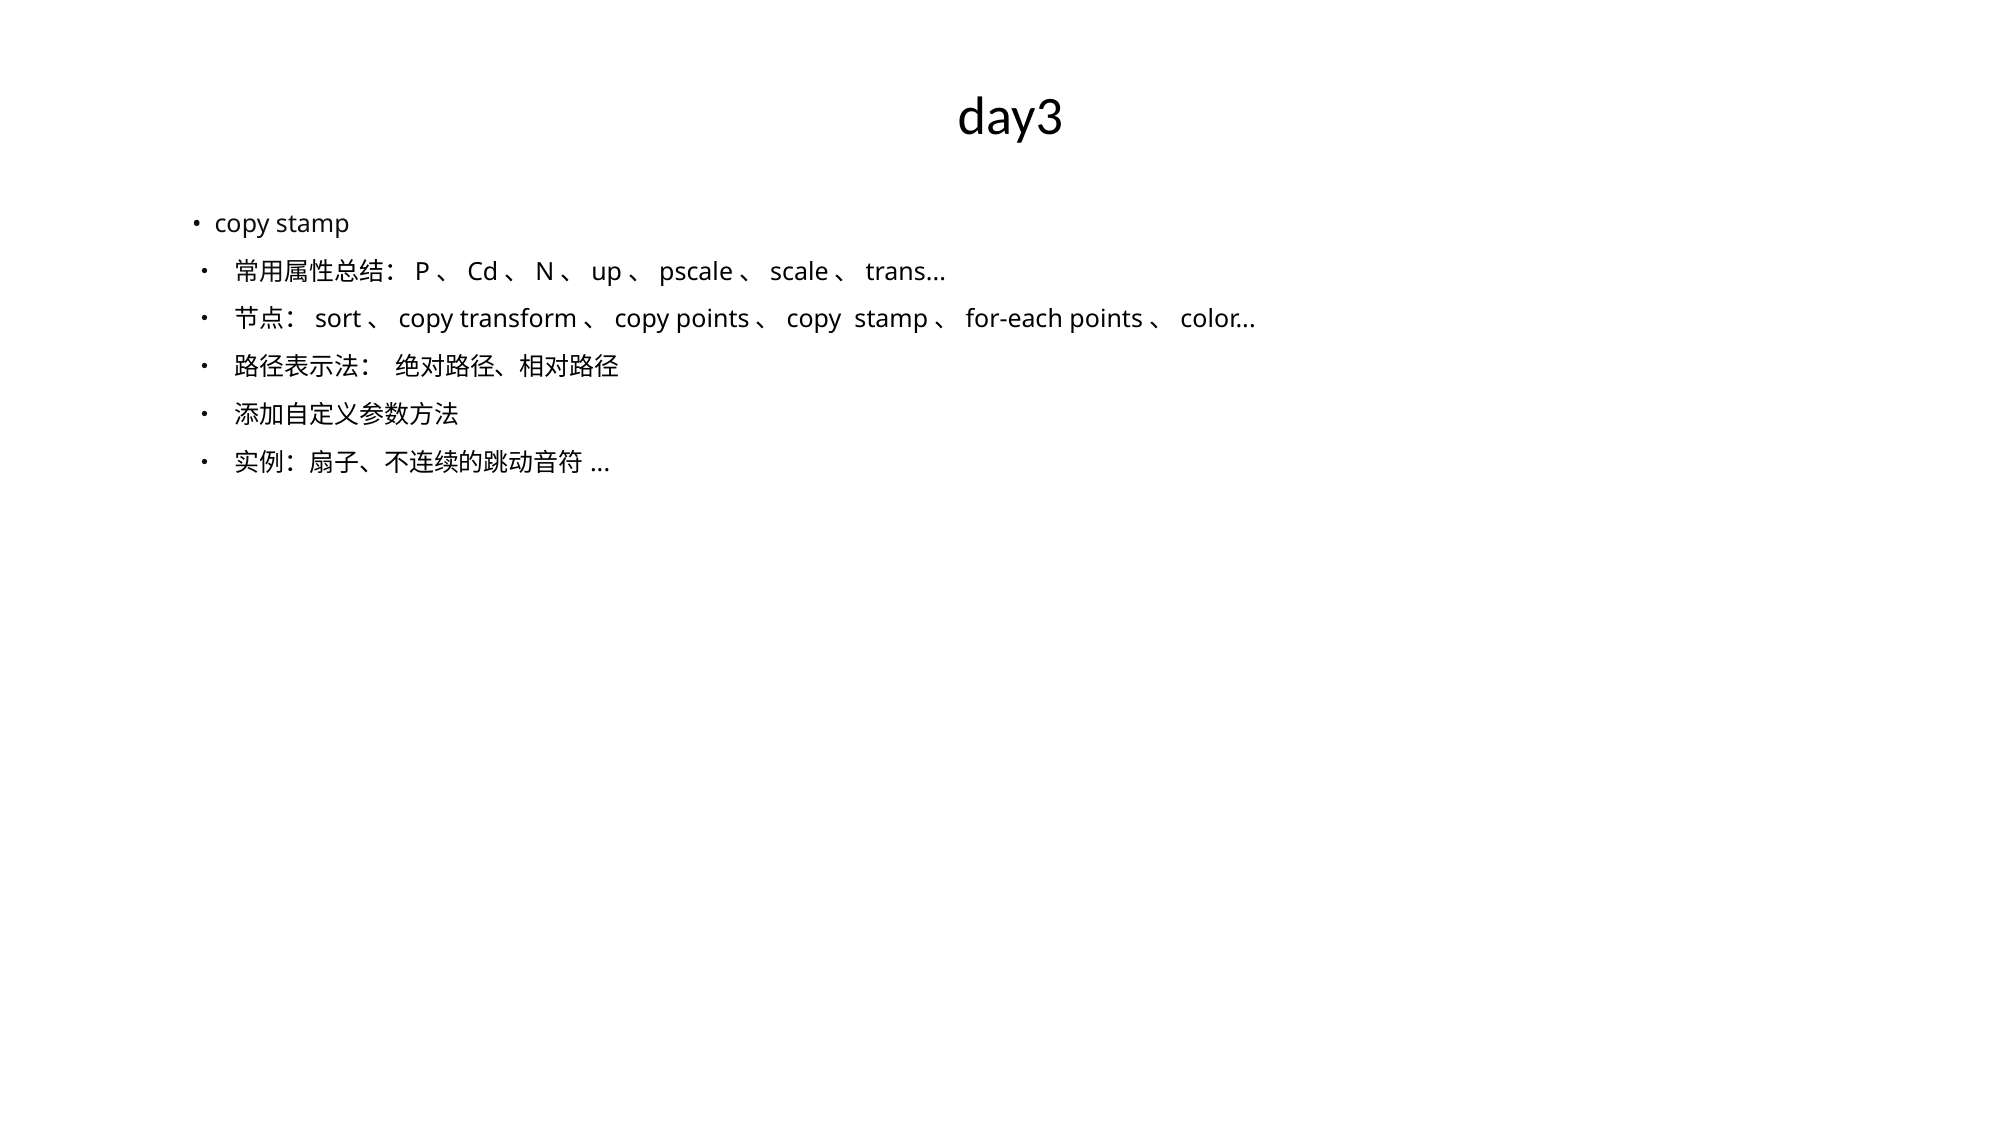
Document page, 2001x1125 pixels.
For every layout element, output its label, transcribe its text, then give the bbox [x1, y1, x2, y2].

subtitle • copy stamp • 常用属性总结：P、Cd、N、up、pscale、scale、trans... • 节点：sort、copy transform、copy points、copy stamp、for-each points、color... • 路径表示法： 绝对路径、相对路径 • 添加自定义参数方法 • 实例：扇子、不连续的跳动音符... [176, 203, 1815, 903]
title day3 [711, 41, 1309, 154]
